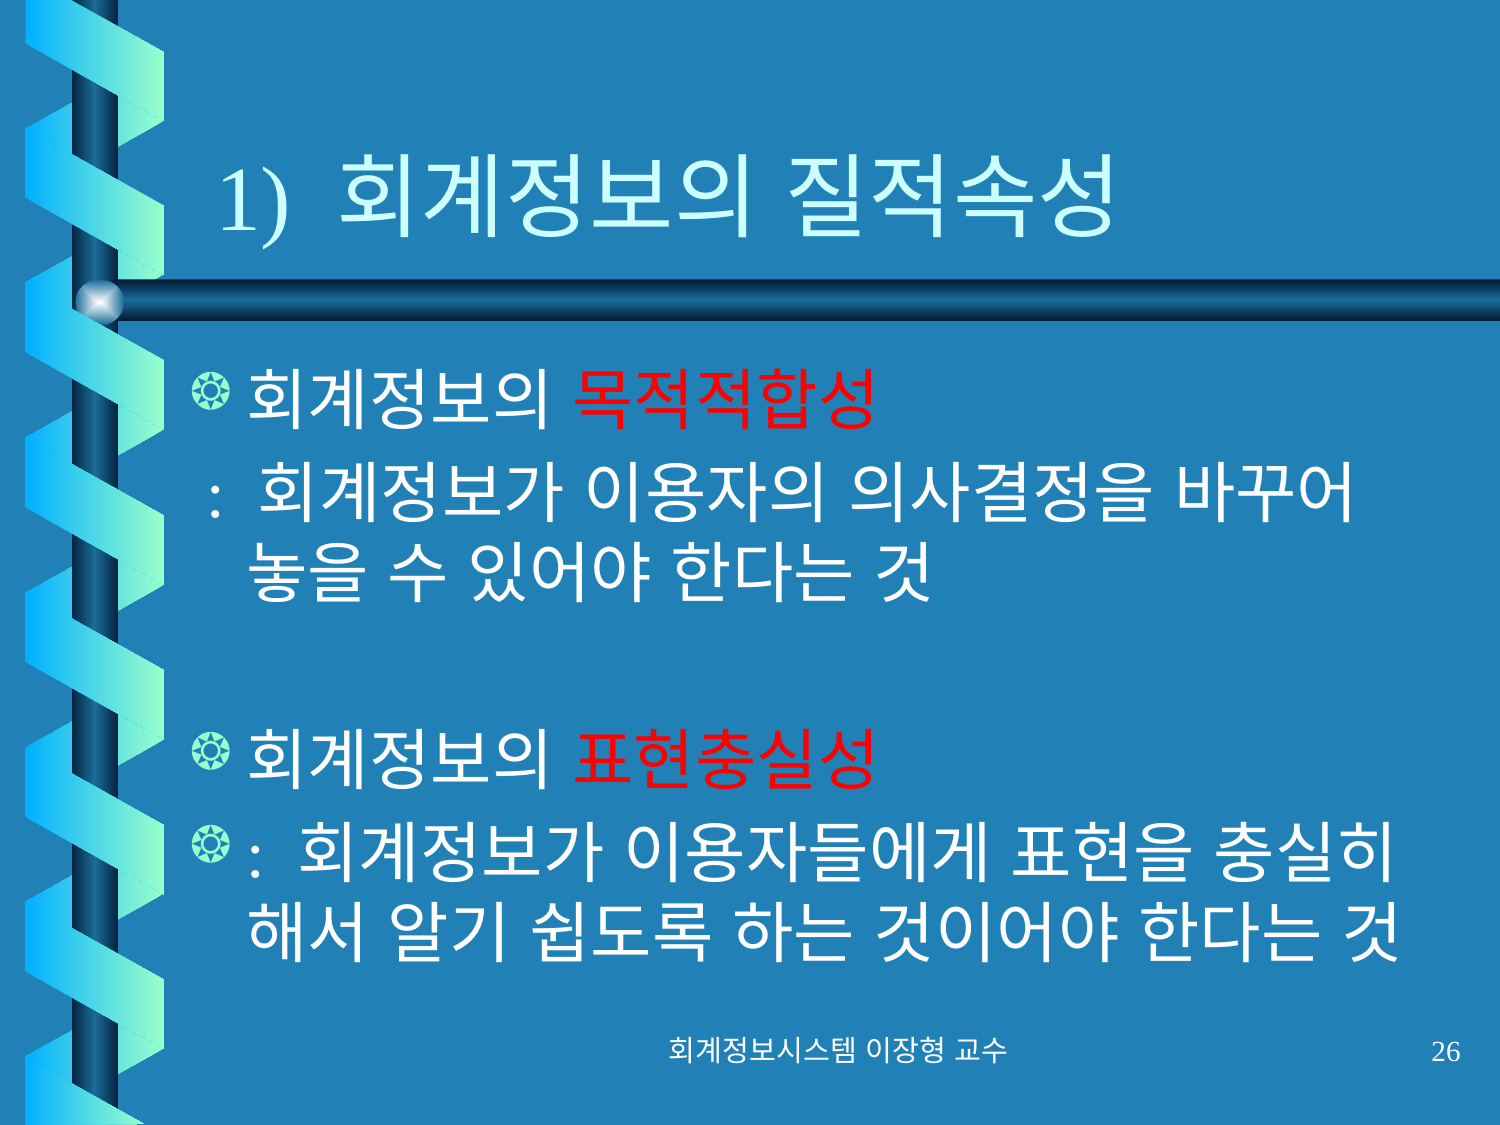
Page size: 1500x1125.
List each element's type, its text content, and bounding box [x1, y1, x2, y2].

title 1) 회계정보의 질적속성 [199, 68, 1476, 257]
footer 회계정보시스템 이장형 교수 [600, 1026, 1077, 1101]
list 회계정보의 목적적합성 : 회계정보가 이용자의 의사결정을 바꾸어 놓을 수 있어야 한다는 것 회계정보의 표현충실성 : 회계정보가 이용자들에게 표현을 충실히 해서 알기 쉽도록 하는 것이어야 한다는 것 [174, 349, 1451, 1026]
slide_number 26 [1163, 1024, 1477, 1101]
